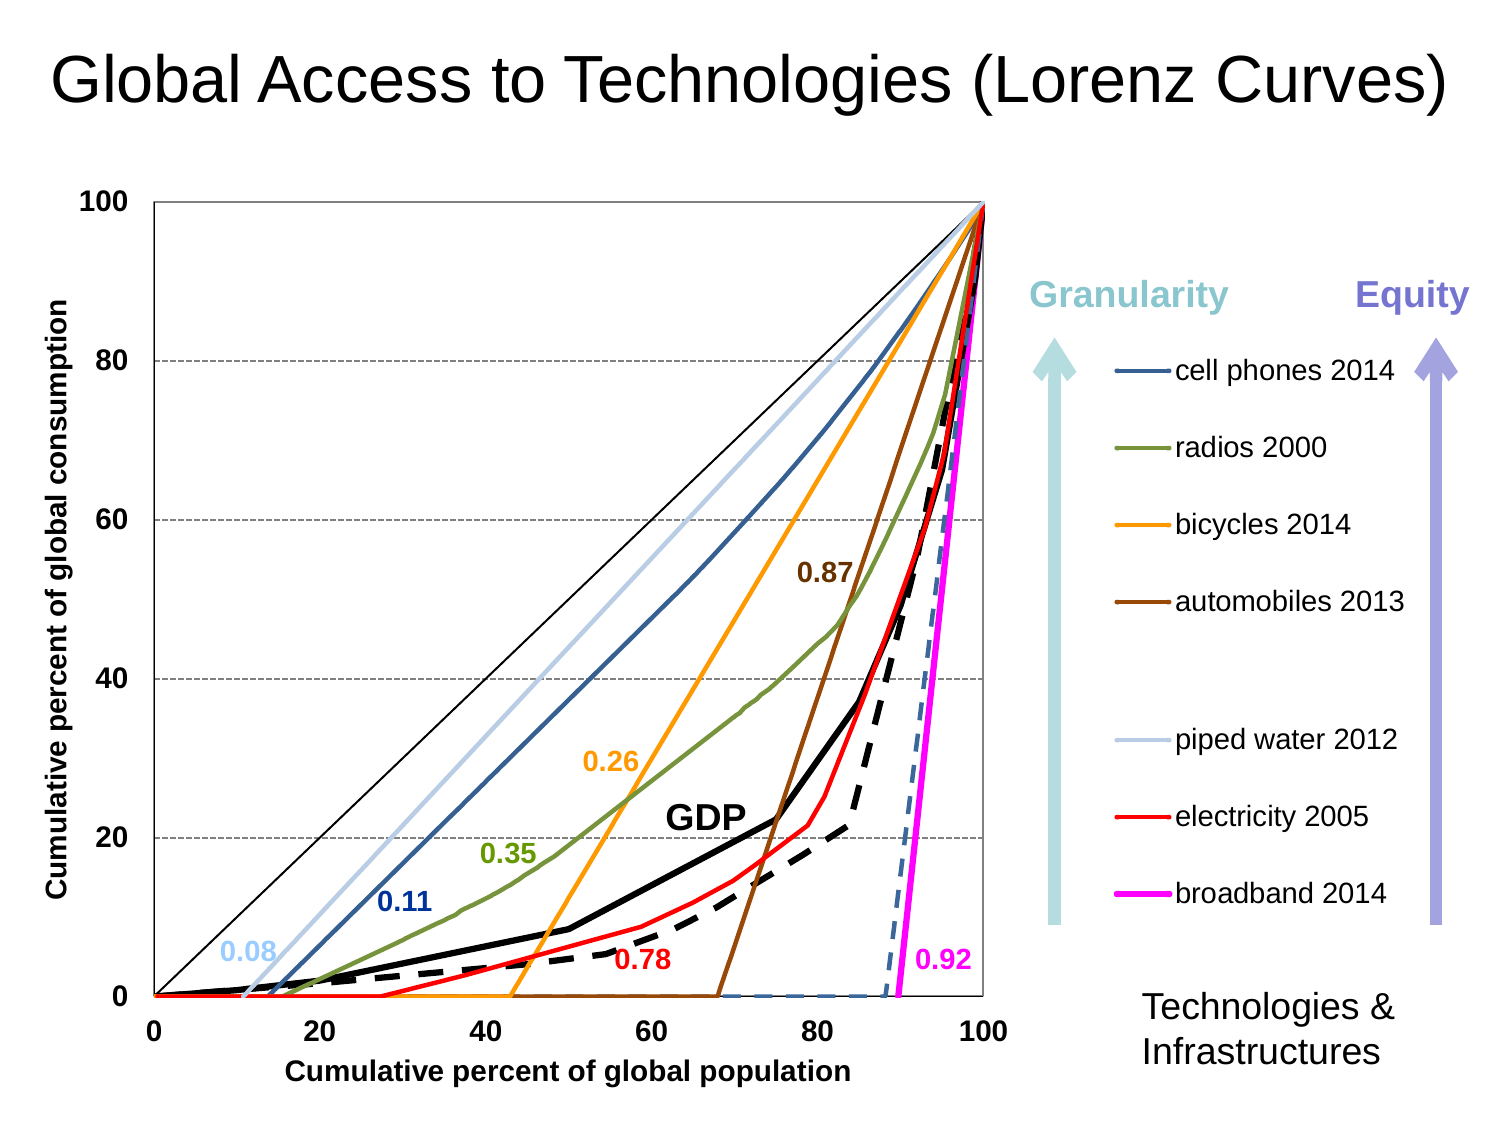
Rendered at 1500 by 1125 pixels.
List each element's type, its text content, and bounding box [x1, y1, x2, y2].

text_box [1012, 262, 1487, 926]
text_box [1077, 933, 1424, 1082]
title Global Access to Technologies (Lorenz Curves) [0, 12, 1500, 200]
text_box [12, 174, 1032, 1114]
